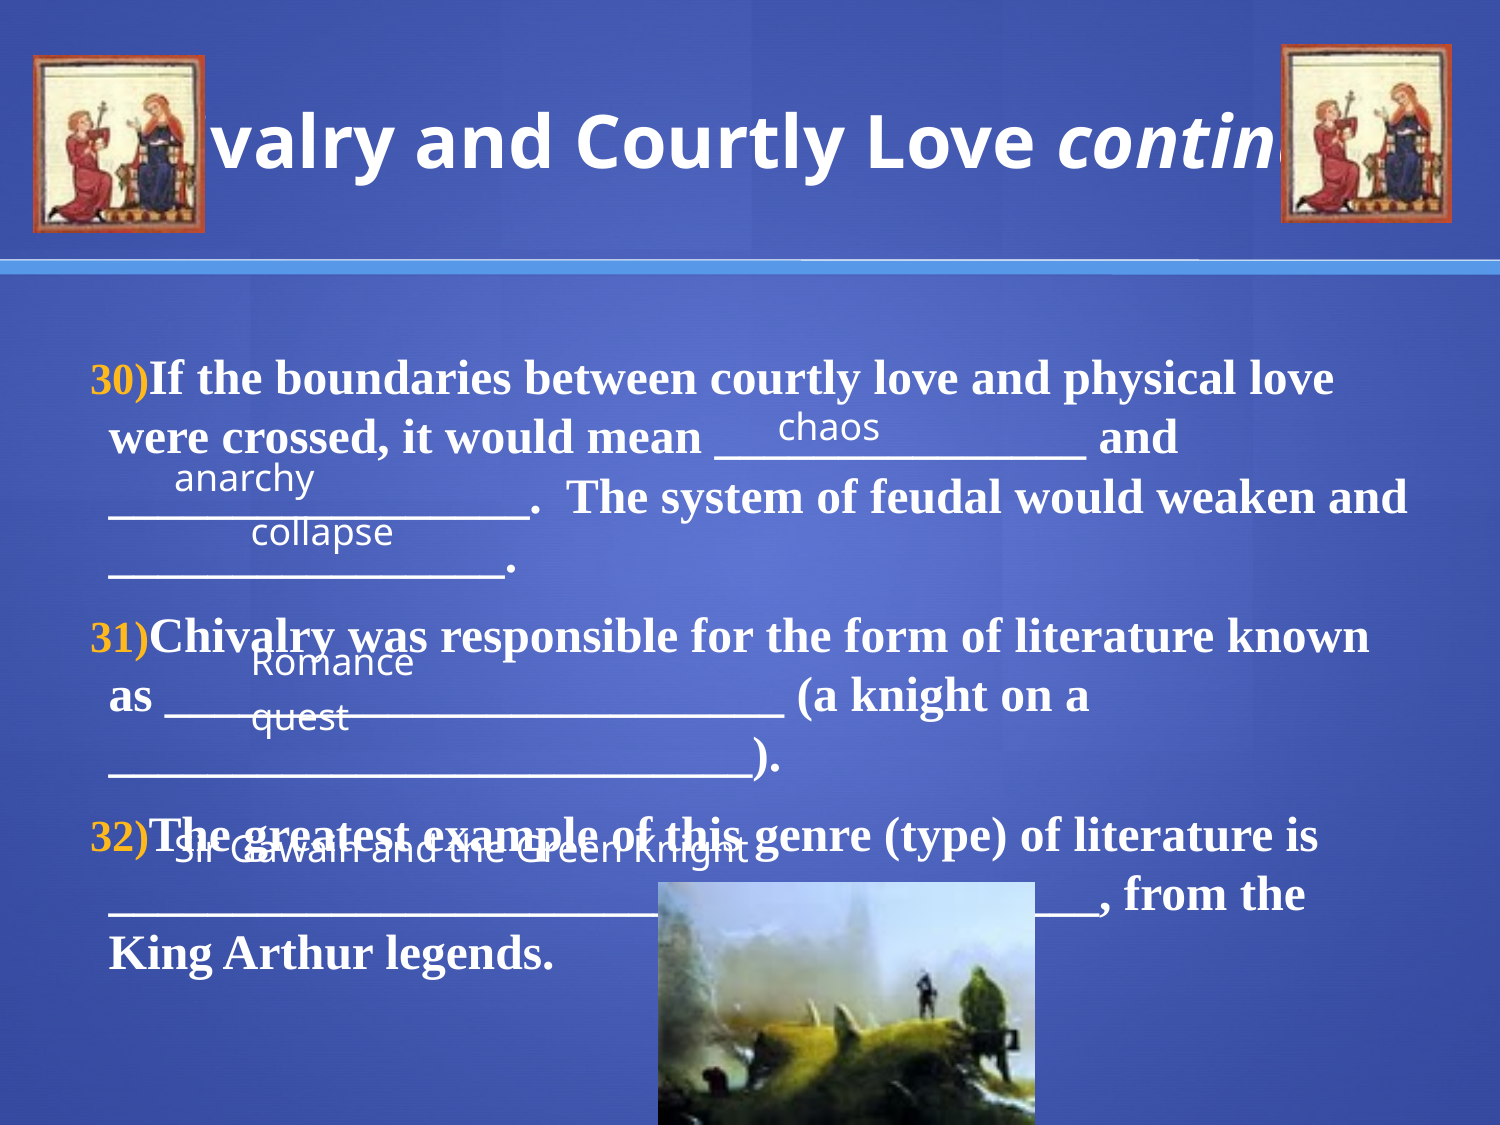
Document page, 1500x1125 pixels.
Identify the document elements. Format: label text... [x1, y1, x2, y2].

title Chivalry and Courtly Love continued [75, 45, 1280, 233]
text_box Sir Gawain and the Green Knight [159, 817, 821, 878]
picture [657, 881, 1036, 1125]
text_box Romance [235, 631, 659, 691]
list If the boundaries between courtly love and physical love were crossed, it would mean _______________ and _________________. The system of feudal would weaken and ________________. Chivalry was responsible for the form of literature known as _________________________ (a knight on a __________________________). The greatest example of this genre (type) of literature is ________________________________________, from the King Arthur legends. [75, 337, 1425, 988]
text_box chaos [762, 395, 1030, 455]
text_box anarchy [159, 446, 334, 507]
text_box collapse [235, 500, 448, 561]
picture [1280, 43, 1453, 224]
picture [32, 54, 206, 234]
text_box quest [235, 685, 527, 746]
